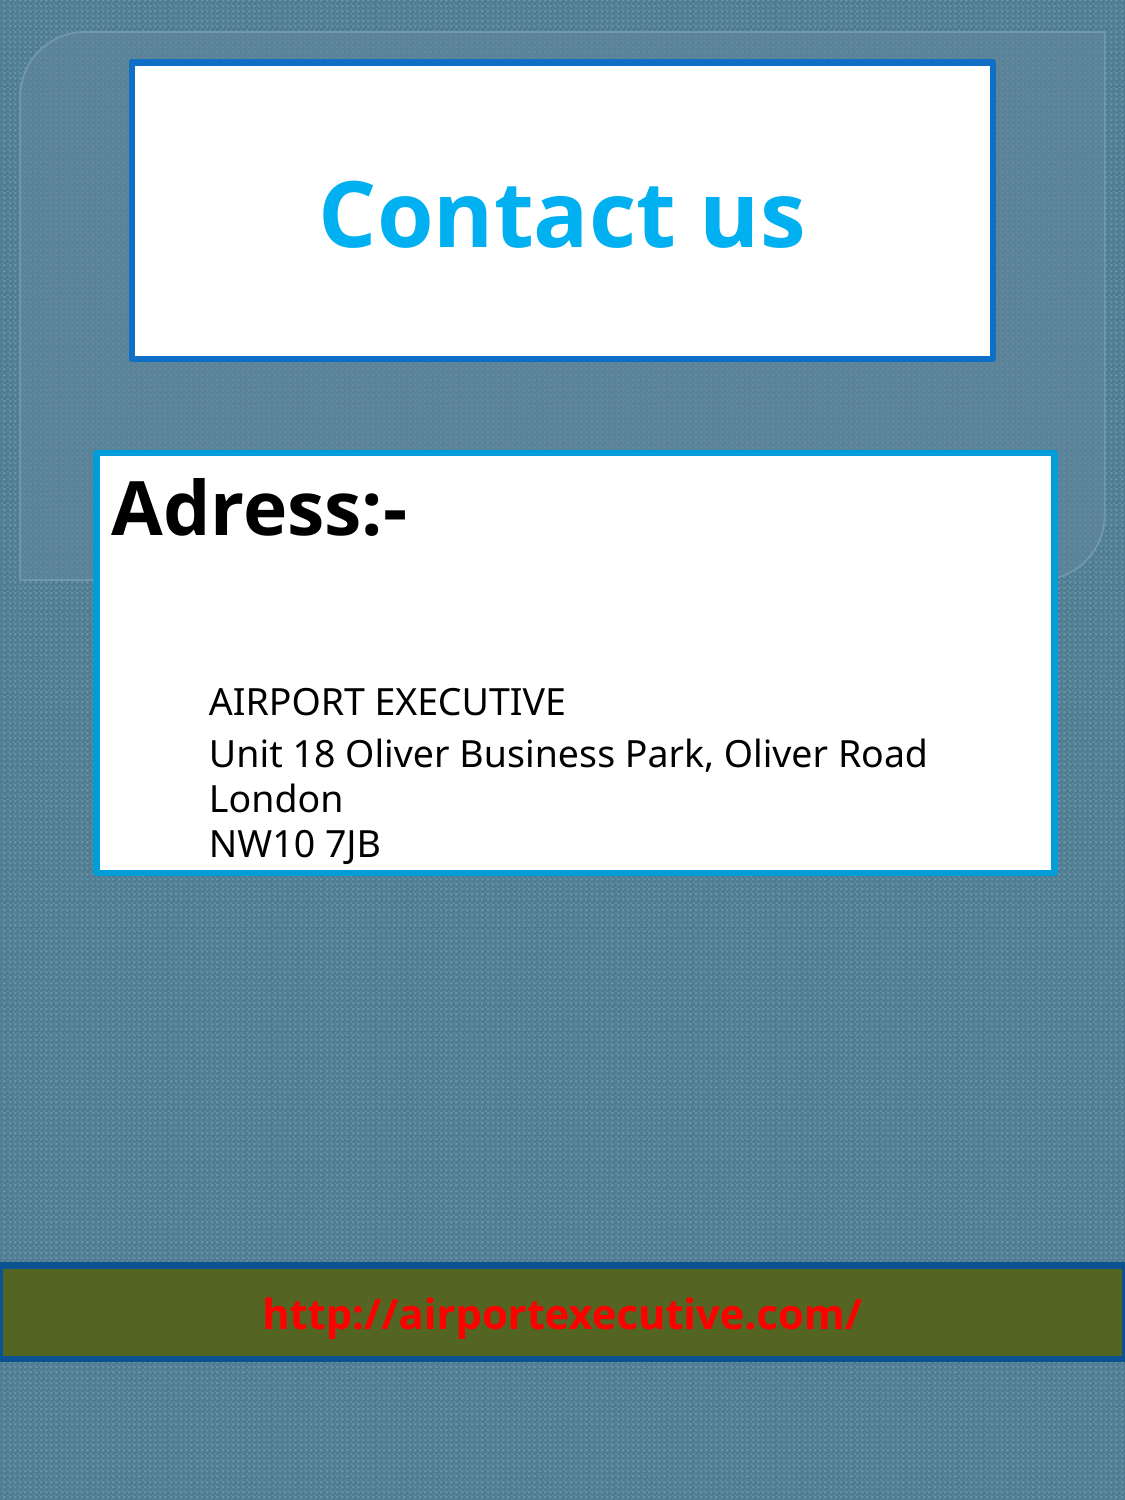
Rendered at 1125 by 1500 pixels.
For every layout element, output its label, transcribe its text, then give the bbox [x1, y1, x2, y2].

text_box Adress:- AIRPORT EXECUTIVE Unit 18 Oliver Business Park, Oliver Road London NW10 7JB [93, 450, 1058, 876]
text_box Contact us [129, 59, 996, 362]
text_box http://airportexecutive.com/ [0, 1262, 1125, 1362]
